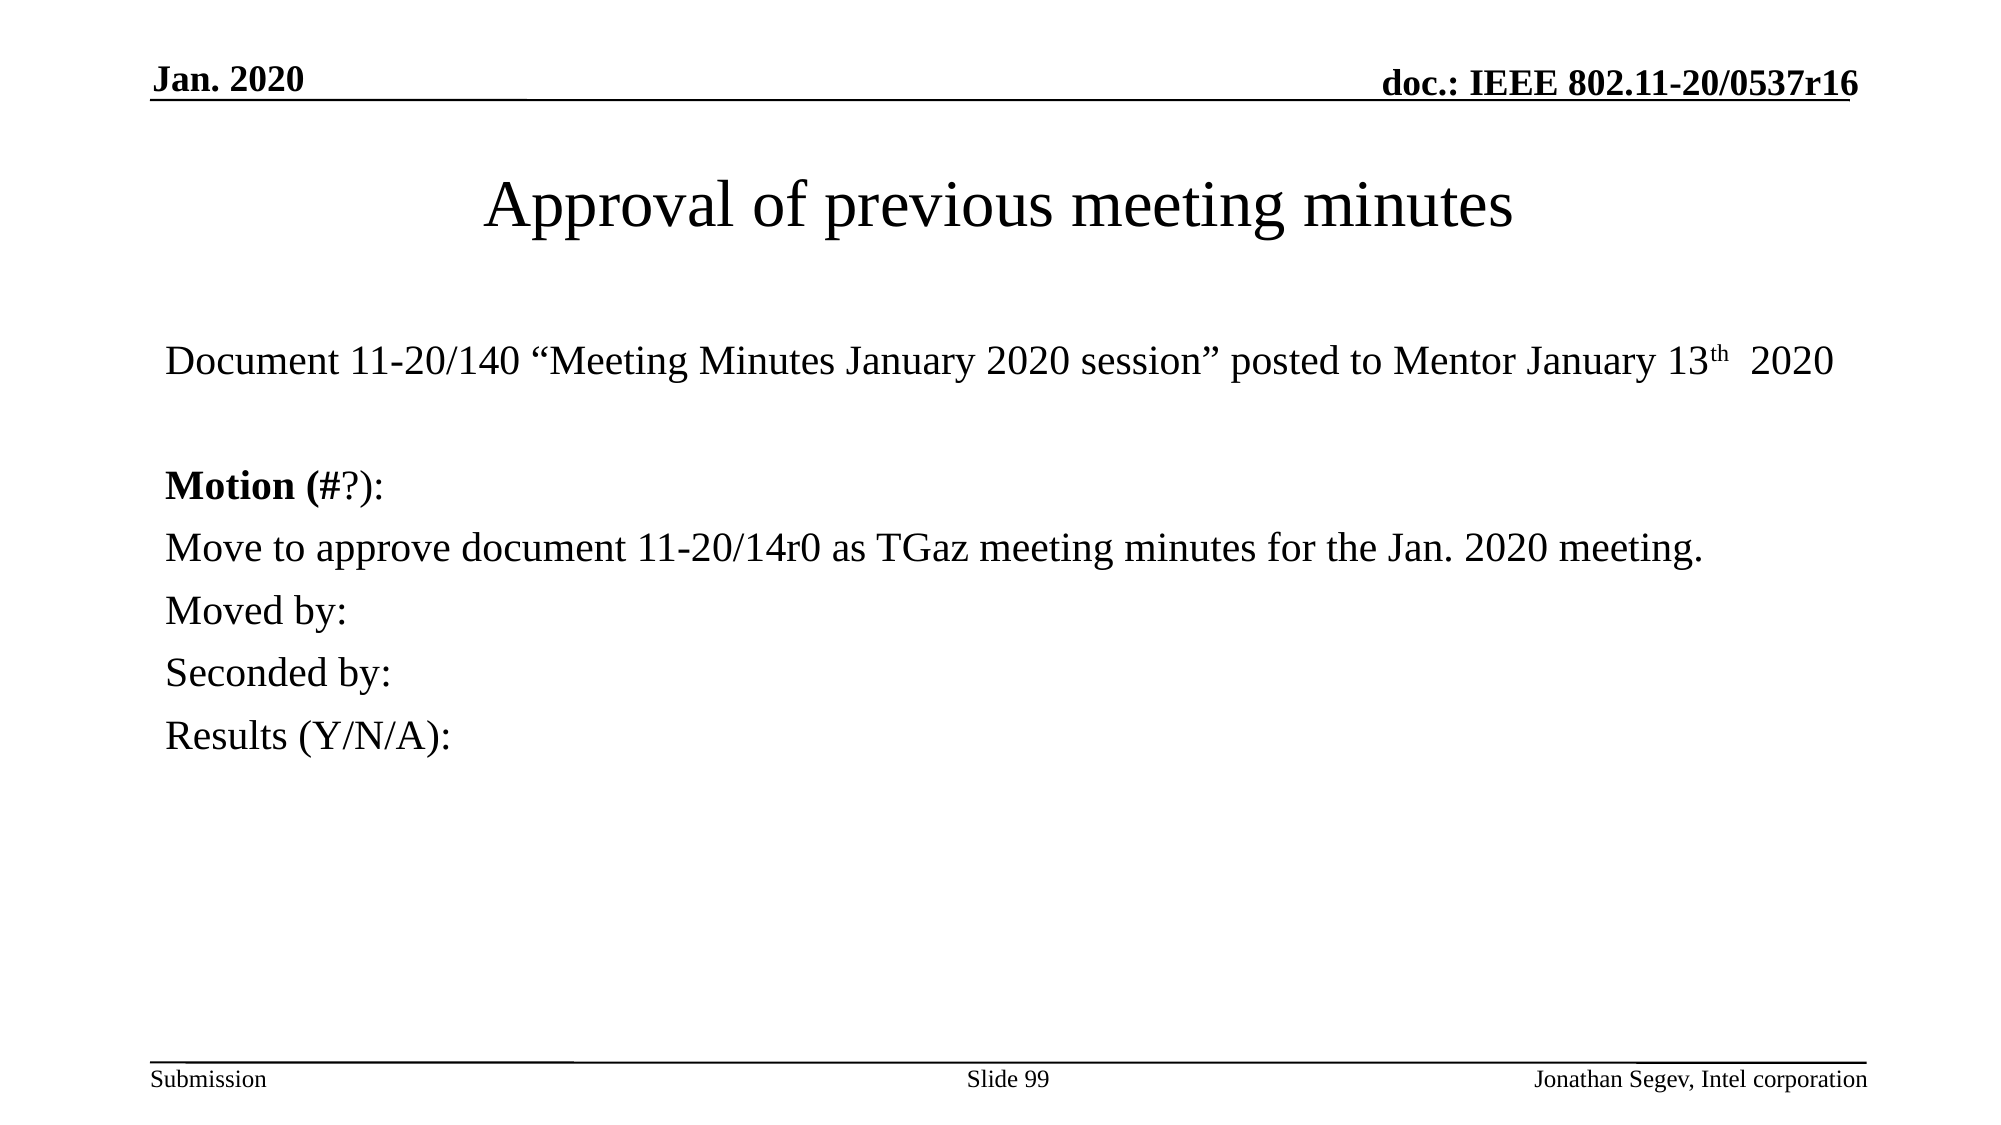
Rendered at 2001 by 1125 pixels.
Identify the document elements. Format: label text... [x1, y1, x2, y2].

footer Jonathan Segev, Intel corporation [1171, 1061, 1869, 1093]
list Document 11-20/140 “Meeting Minutes January 2020 session” posted to Mentor January 13th 2020 Motion (#?): Move to approve document 11-20/14r0 as TGaz meeting minutes for the Jan. 2020 meeting. Moved by: Seconded by: Results (Y/N/A): [149, 324, 1850, 1000]
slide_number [152, 54, 563, 100]
slide_number Slide 99 [950, 1061, 1067, 1123]
title Approval of previous meeting minutes [149, 112, 1850, 288]
